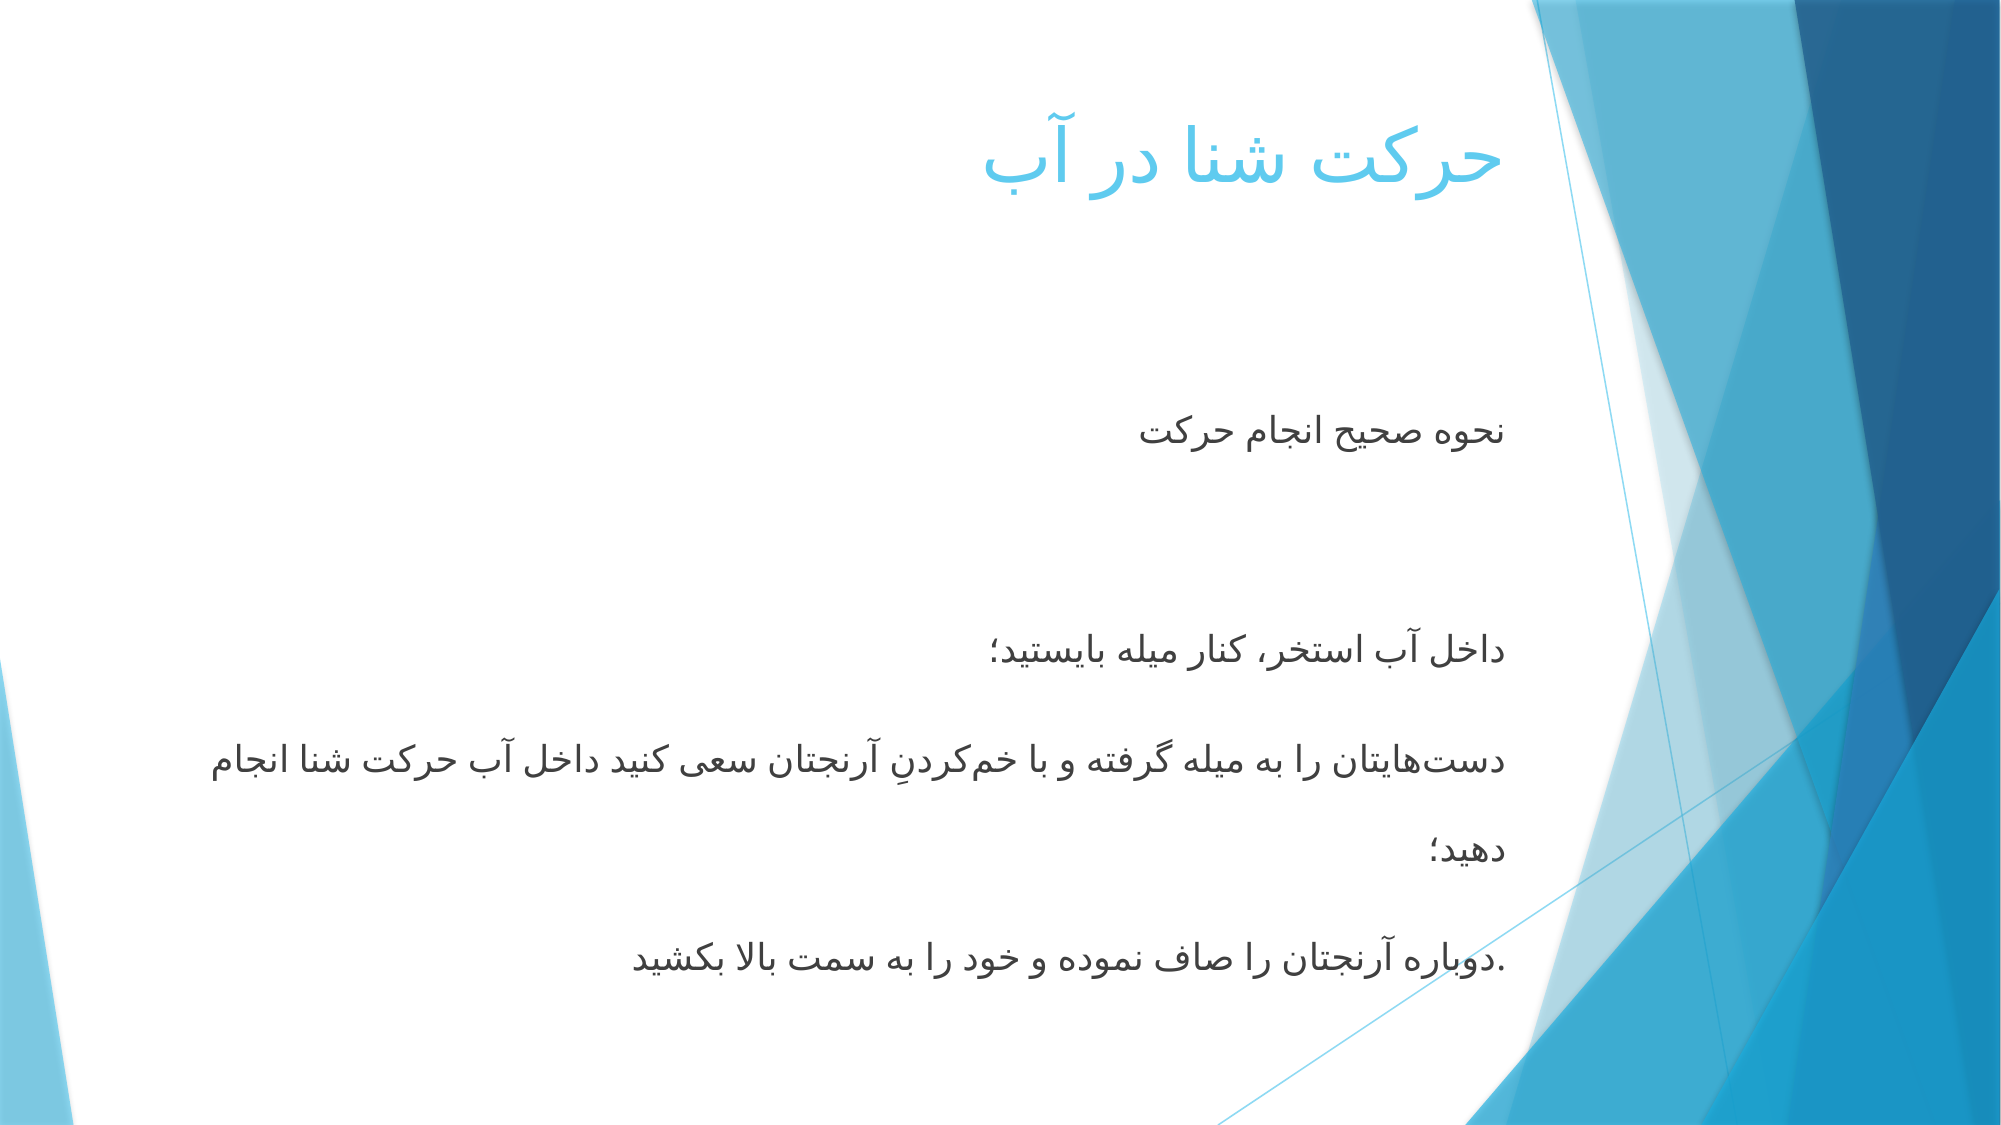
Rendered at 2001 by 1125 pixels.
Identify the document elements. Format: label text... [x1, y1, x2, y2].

list نحوه صحیح انجام حرکت داخل آب استخر، کنار میله بایستید؛ دست‌هایتان را به میله گرفته و با خم‌کردنِ آرنجتان سعی کنید داخل آب حرکت شنا انجام دهید؛ دوباره آرنجتان را صاف نموده و خود را به سمت بالا بکشید. [111, 354, 1522, 992]
title حرکت شنا در آب [111, 99, 1522, 317]
